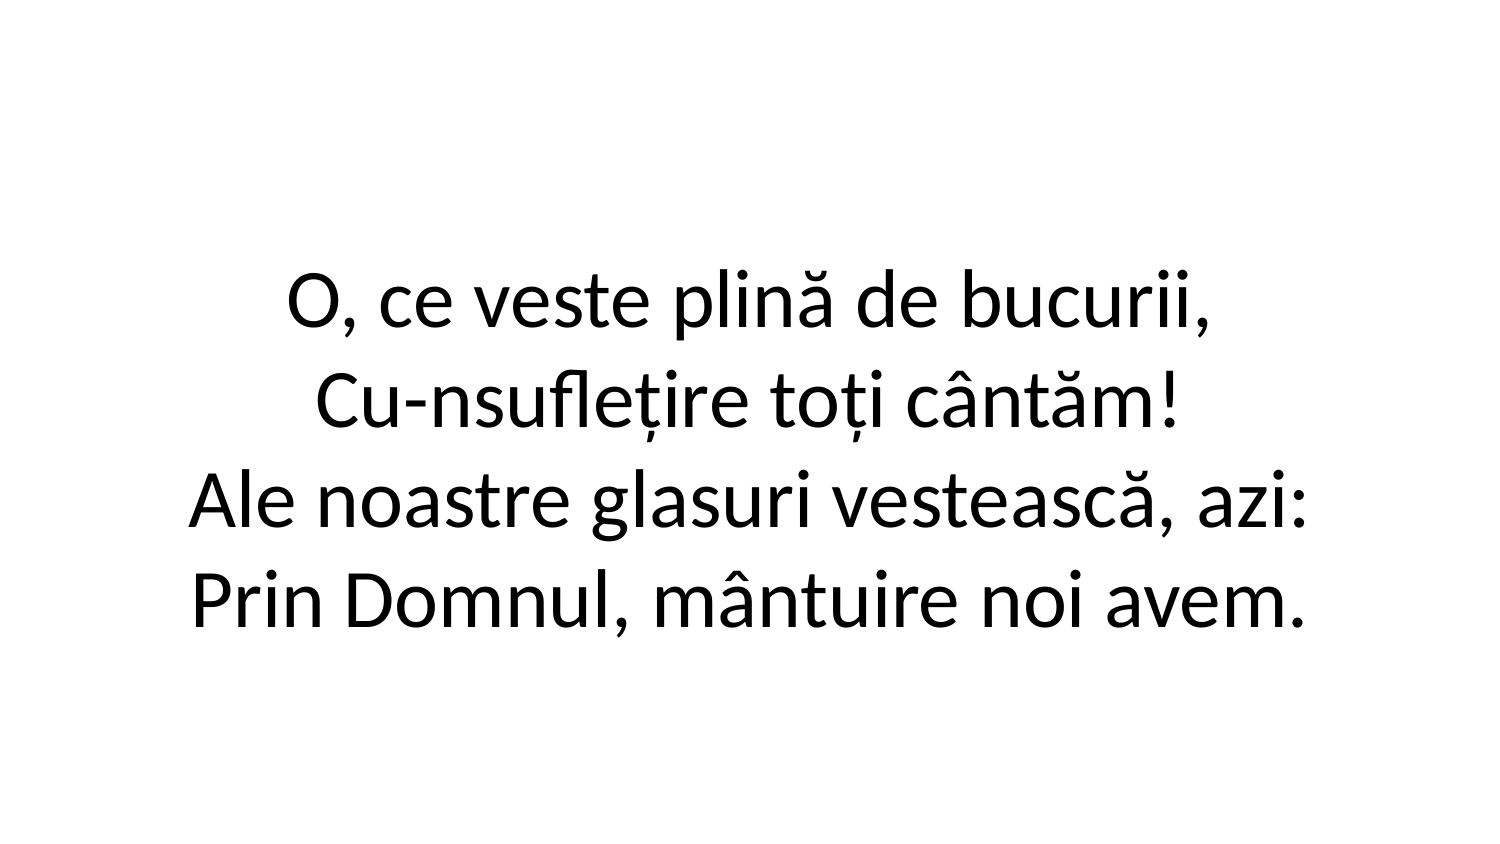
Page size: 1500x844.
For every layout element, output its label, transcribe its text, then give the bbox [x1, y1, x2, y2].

text_box O, ce veste plină de bucurii, Cu-nsuflețire toți cântăm! Ale noastre glasuri vestească, azi: Prin Domnul, mântuire noi avem. [173, 192, 1327, 652]
